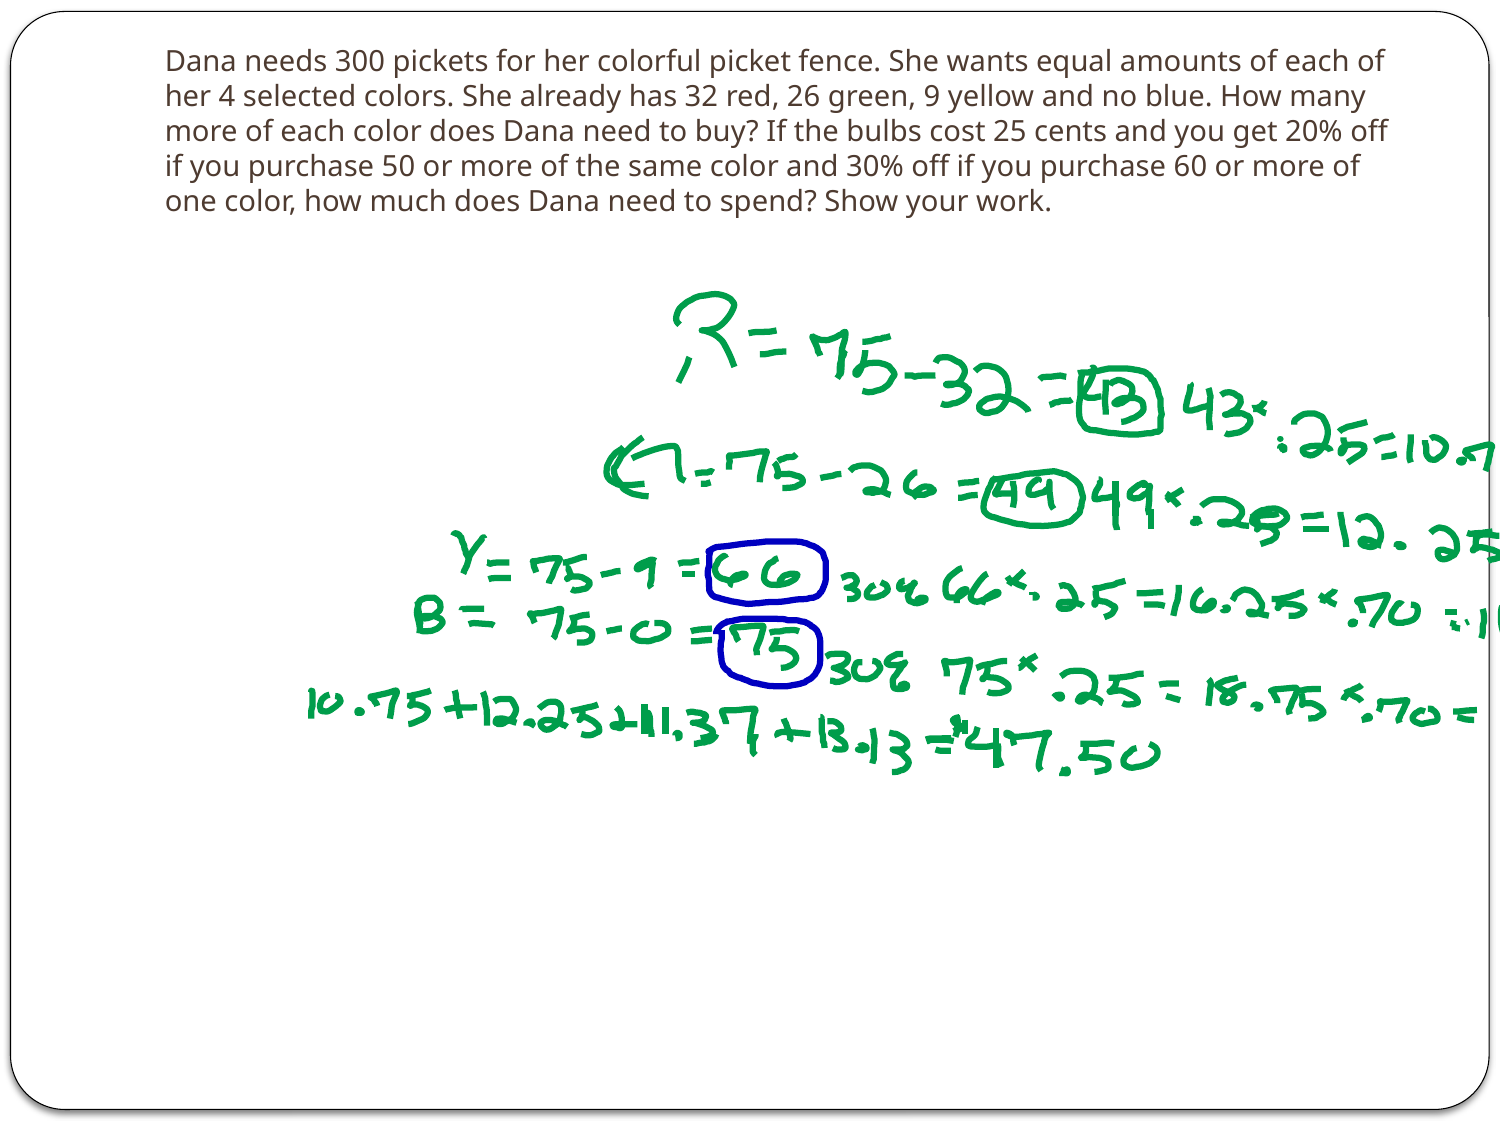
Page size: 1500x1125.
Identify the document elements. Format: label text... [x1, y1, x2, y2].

text_box [645, 445, 686, 482]
text_box [1424, 436, 1447, 461]
text_box [493, 698, 517, 725]
text_box [1356, 594, 1389, 628]
text_box [1216, 677, 1247, 704]
text_box [319, 693, 342, 713]
text_box [1255, 517, 1278, 545]
text_box [974, 364, 1030, 414]
text_box [927, 738, 954, 742]
text_box [866, 581, 889, 599]
text_box [849, 464, 891, 496]
text_box [1192, 518, 1201, 525]
text_box [841, 574, 859, 600]
text_box [1159, 682, 1179, 686]
text_box [613, 436, 649, 498]
text_box [1430, 526, 1458, 561]
text_box [462, 536, 485, 574]
text_box [581, 703, 599, 710]
text_box [1464, 443, 1493, 472]
text_box [1270, 686, 1298, 715]
text_box [935, 748, 951, 752]
text_box [1220, 391, 1252, 435]
text_box [1408, 434, 1412, 463]
text_box [611, 706, 638, 729]
text_box [605, 446, 626, 486]
text_box [934, 356, 970, 406]
text_box [1165, 695, 1181, 701]
text_box [1061, 767, 1069, 777]
text_box [1472, 537, 1500, 562]
text_box [970, 572, 1000, 605]
text_box [525, 720, 534, 728]
text_box [310, 689, 314, 719]
text_box [1080, 741, 1115, 745]
text_box [885, 653, 909, 690]
text_box [1026, 654, 1038, 662]
text_box [1319, 594, 1337, 606]
text_box [488, 577, 511, 581]
text_box [1171, 488, 1184, 497]
text_box [562, 556, 587, 564]
text_box [674, 732, 681, 740]
text_box [1361, 715, 1371, 721]
text_box [1280, 591, 1305, 600]
text_box [1411, 707, 1439, 725]
text_box [715, 618, 821, 687]
text_box [1108, 676, 1139, 706]
text_box [444, 706, 478, 711]
text_box [1006, 576, 1026, 589]
text_box [529, 608, 562, 639]
text_box [1005, 731, 1050, 771]
text_box [721, 708, 757, 744]
text_box [1254, 404, 1267, 415]
text_box [1251, 518, 1256, 526]
text_box [1480, 608, 1485, 639]
text_box [700, 481, 711, 485]
text_box [889, 731, 910, 773]
text_box [1390, 602, 1419, 624]
text_box [568, 620, 594, 644]
text_box [1349, 684, 1363, 693]
text_box [1049, 398, 1073, 406]
text_box [406, 689, 432, 697]
text_box [748, 329, 777, 334]
text_box [1114, 500, 1118, 531]
text_box [811, 331, 847, 369]
text_box [571, 708, 580, 713]
text_box [578, 708, 601, 737]
text_box [1356, 515, 1382, 548]
text_box [976, 660, 1008, 669]
title Dana needs 300 pickets for her colorful picket fence. She wants equal amounts of each of her 4 selected colors. She already has 32 red, 26 green, 9 yellow and no blue. How many more of each color does Dana need to buy? If the bulbs cost 25 cents and you get 20% off if you purchase 50 or more of the same color and 30% off if you purchase 60 or more of one color, how much does Dana need to spend? Show your work. [150, 45, 1425, 233]
text_box [1057, 584, 1084, 610]
text_box [675, 293, 736, 368]
text_box [452, 532, 468, 558]
text_box [565, 567, 591, 592]
text_box [954, 715, 959, 738]
text_box [853, 660, 882, 680]
text_box [862, 335, 891, 343]
text_box [854, 350, 896, 393]
text_box [1396, 543, 1405, 548]
text_box [1252, 703, 1262, 710]
text_box [1453, 709, 1477, 713]
text_box [1466, 530, 1493, 535]
text_box [1342, 693, 1350, 701]
text_box [1276, 597, 1306, 617]
text_box [981, 665, 1010, 694]
text_box [468, 622, 495, 627]
text_box [1345, 688, 1363, 703]
text_box [1165, 492, 1180, 507]
text_box [1053, 693, 1063, 700]
text_box [677, 356, 691, 383]
text_box [728, 450, 768, 483]
text_box [1258, 400, 1266, 408]
text_box [857, 744, 868, 753]
text_box [1128, 482, 1151, 515]
text_box [416, 596, 444, 633]
text_box [487, 561, 510, 565]
text_box [982, 470, 1084, 527]
text_box [538, 700, 568, 731]
text_box [690, 627, 713, 633]
text_box [759, 350, 787, 356]
text_box [1339, 511, 1347, 547]
text_box [1472, 533, 1500, 538]
text_box [1279, 445, 1286, 451]
text_box [1300, 513, 1324, 519]
text_box [632, 622, 670, 642]
text_box [957, 480, 980, 485]
text_box [1293, 412, 1332, 457]
text_box [752, 734, 757, 756]
text_box [369, 689, 398, 719]
text_box [1172, 584, 1180, 616]
text_box [898, 580, 927, 604]
text_box [408, 696, 429, 725]
text_box [1374, 433, 1395, 443]
text_box [967, 726, 995, 748]
text_box [776, 731, 811, 738]
text_box [1092, 580, 1126, 590]
text_box [1093, 478, 1115, 500]
text_box [1200, 498, 1250, 527]
text_box [1185, 383, 1209, 412]
text_box [694, 470, 714, 475]
text_box [1338, 421, 1368, 433]
text_box [457, 709, 461, 719]
text_box [1207, 678, 1212, 706]
text_box [871, 728, 876, 764]
text_box [600, 570, 621, 576]
text_box [777, 453, 797, 462]
text_box [1377, 699, 1409, 724]
text_box [1451, 626, 1461, 630]
text_box [1300, 693, 1325, 720]
text_box [636, 558, 657, 589]
text_box [1252, 507, 1288, 527]
text_box [943, 659, 971, 695]
text_box [1093, 590, 1116, 618]
text_box [839, 349, 847, 376]
text_box [693, 733, 717, 745]
text_box [820, 716, 826, 749]
text_box [1119, 672, 1144, 679]
text_box [1060, 670, 1104, 704]
text_box [782, 718, 790, 731]
text_box [825, 653, 850, 683]
text_box [1013, 570, 1025, 581]
text_box [1381, 453, 1397, 458]
text_box [1250, 512, 1279, 519]
text_box [1143, 603, 1165, 607]
text_box [1293, 688, 1321, 693]
text_box [1457, 716, 1475, 721]
text_box [944, 567, 968, 604]
text_box [482, 691, 488, 726]
text_box [1221, 606, 1229, 611]
text_box [958, 494, 978, 499]
text_box [647, 712, 653, 737]
text_box [606, 627, 622, 633]
text_box [678, 560, 700, 565]
text_box [1039, 374, 1067, 381]
text_box [531, 557, 561, 584]
text_box [686, 710, 714, 739]
text_box [1325, 588, 1336, 598]
text_box [453, 690, 459, 706]
text_box [820, 473, 842, 479]
text_box [1339, 437, 1366, 464]
text_box [1122, 743, 1159, 769]
text_box [996, 743, 1003, 767]
text_box [773, 462, 804, 489]
text_box [1207, 387, 1212, 431]
text_box [707, 540, 827, 605]
text_box [827, 720, 847, 751]
text_box [1080, 745, 1110, 773]
text_box [1231, 588, 1270, 617]
text_box [905, 471, 935, 499]
text_box [1192, 588, 1215, 614]
text_box [569, 613, 590, 620]
text_box [1078, 367, 1163, 436]
text_box [904, 374, 936, 378]
text_box [1136, 591, 1164, 595]
